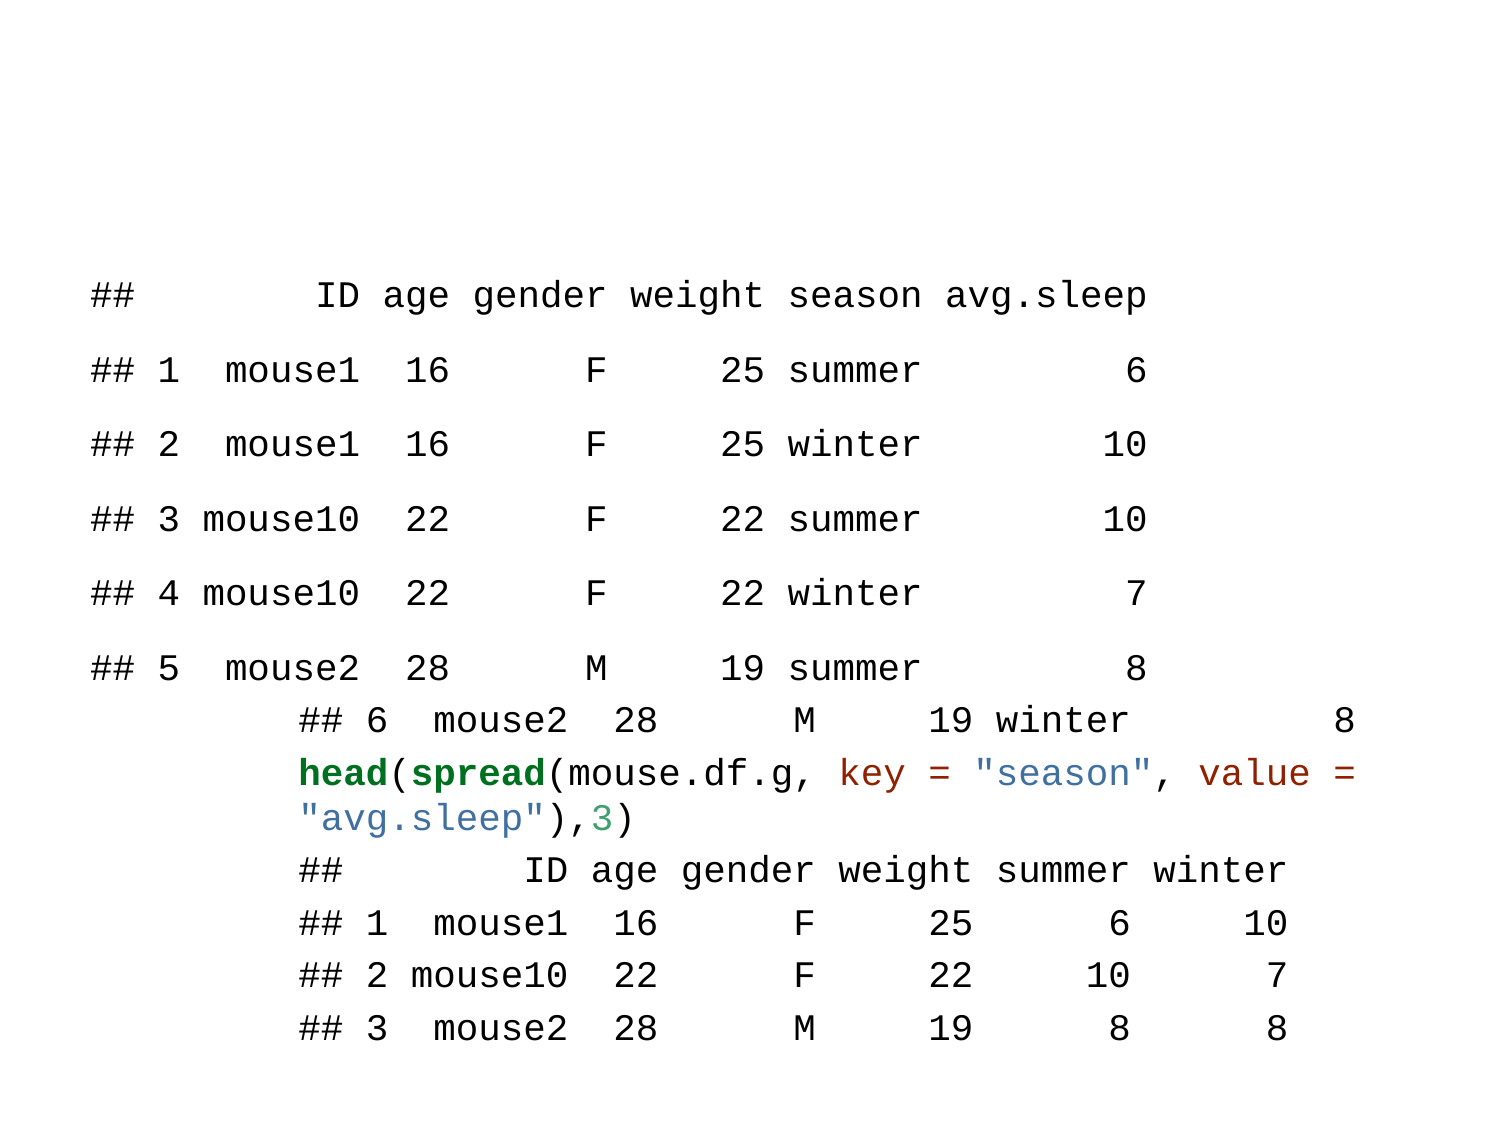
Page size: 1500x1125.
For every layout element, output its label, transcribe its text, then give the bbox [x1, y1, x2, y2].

list ## ID age gender weight season avg.sleep ## 1 mouse1 16 F 25 summer 6 ## 2 mouse1 16 F 25 winter 10 ## 3 mouse10 22 F 22 summer 10 ## 4 mouse10 22 F 22 winter 7 ## 5 mouse2 28 M 19 summer 8 ## 6 mouse2 28 M 19 winter 8 head(spread(mouse.df.g, key = "season", value = "avg.sleep"),3) ## ID age gender weight summer winter ## 1 mouse1 16 F 25 6 10 ## 2 mouse10 22 F 22 10 7 ## 3 mouse2 28 M 19 8 8 [75, 262, 1425, 1005]
